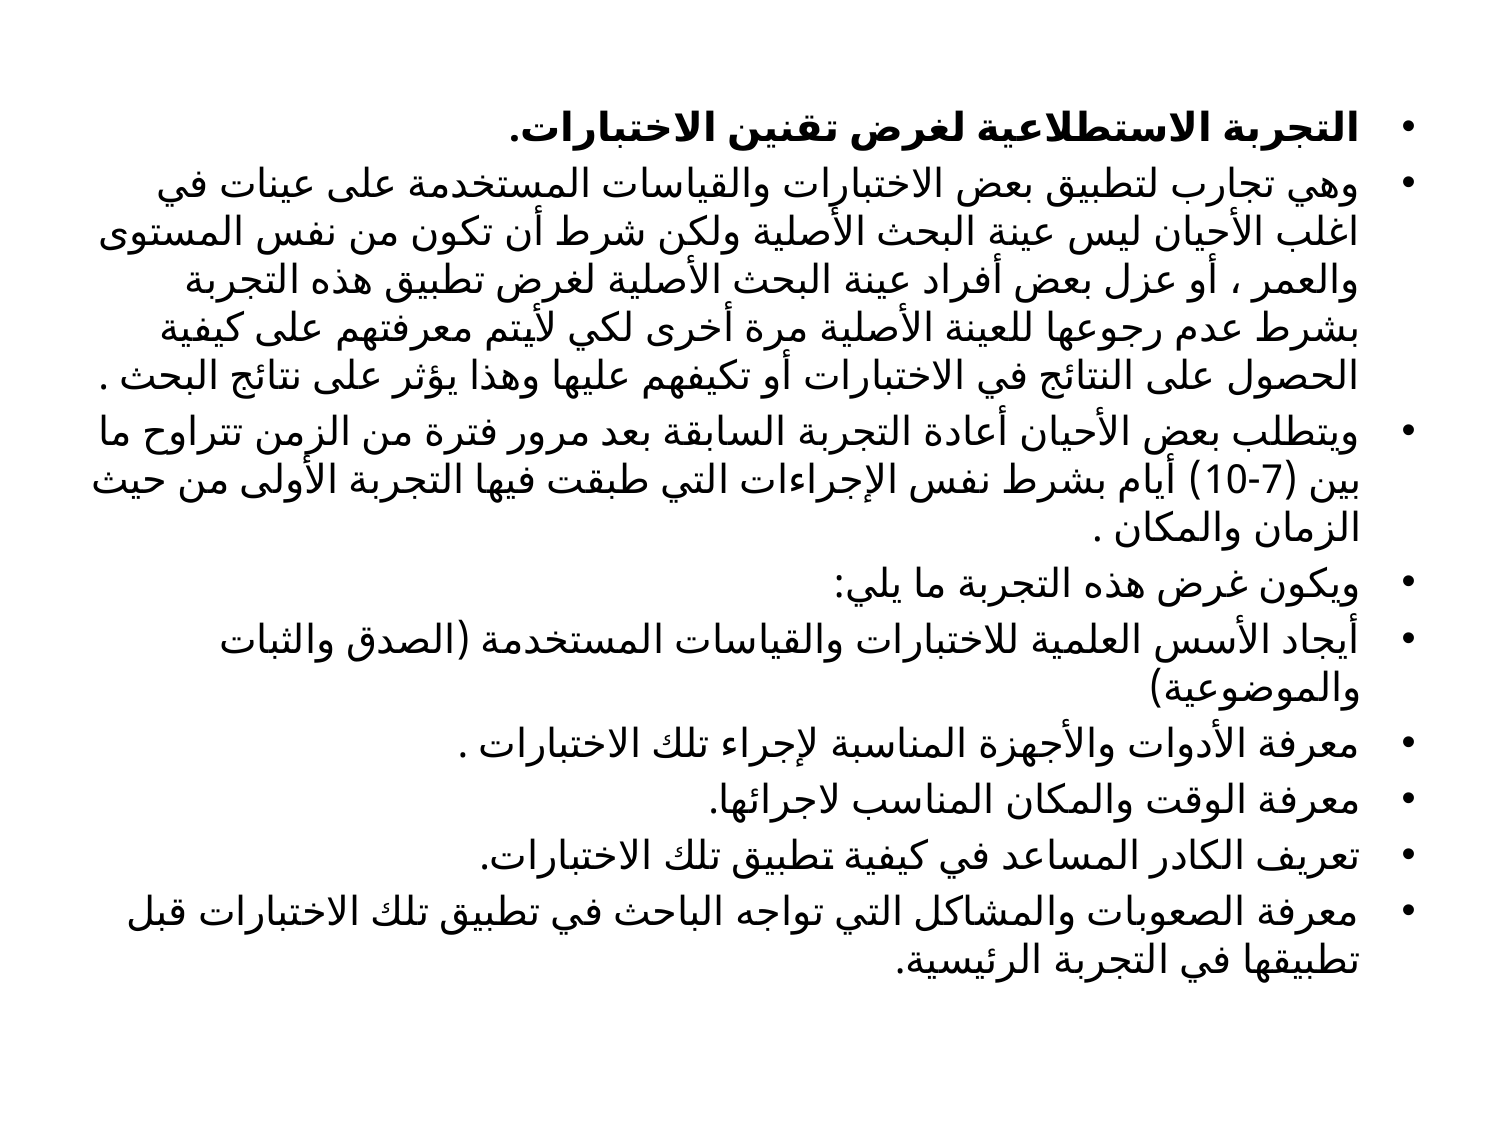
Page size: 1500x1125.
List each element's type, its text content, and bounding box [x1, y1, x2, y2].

list التجربة الاستطلاعية لغرض تقنين الاختبارات. وهي تجارب لتطبيق بعض الاختبارات والقياسات المستخدمة على عينات في اغلب الأحيان ليس عينة البحث الأصلية ولكن شرط أن تكون من نفس المستوى والعمر ، أو عزل بعض أفراد عينة البحث الأصلية لغرض تطبيق هذه التجربة بشرط عدم رجوعها للعينة الأصلية مرة أخرى لكي لأيتم معرفتهم على كيفية الحصول على النتائج في الاختبارات أو تكيفهم عليها وهذا يؤثر على نتائج البحث . ويتطلب بعض الأحيان أعادة التجربة السابقة بعد مرور فترة من الزمن تتراوح ما بين (7-10) أيام بشرط نفس الإجراءات التي طبقت فيها التجربة الأولى من حيث الزمان والمكان . ويكون غرض هذه التجربة ما يلي: أيجاد الأسس العلمية للاختبارات والقياسات المستخدمة (الصدق والثبات والموضوعية) معرفة الأدوات والأجهزة المناسبة لإجراء تلك الاختبارات . معرفة الوقت والمكان المناسب لاجرائها. تعريف الكادر المساعد في كيفية تطبيق تلك الاختبارات. معرفة الصعوبات والمشاكل التي تواجه الباحث في تطبيق تلك الاختبارات قبل تطبيقها في التجربة الرئيسية. [75, 93, 1425, 1005]
